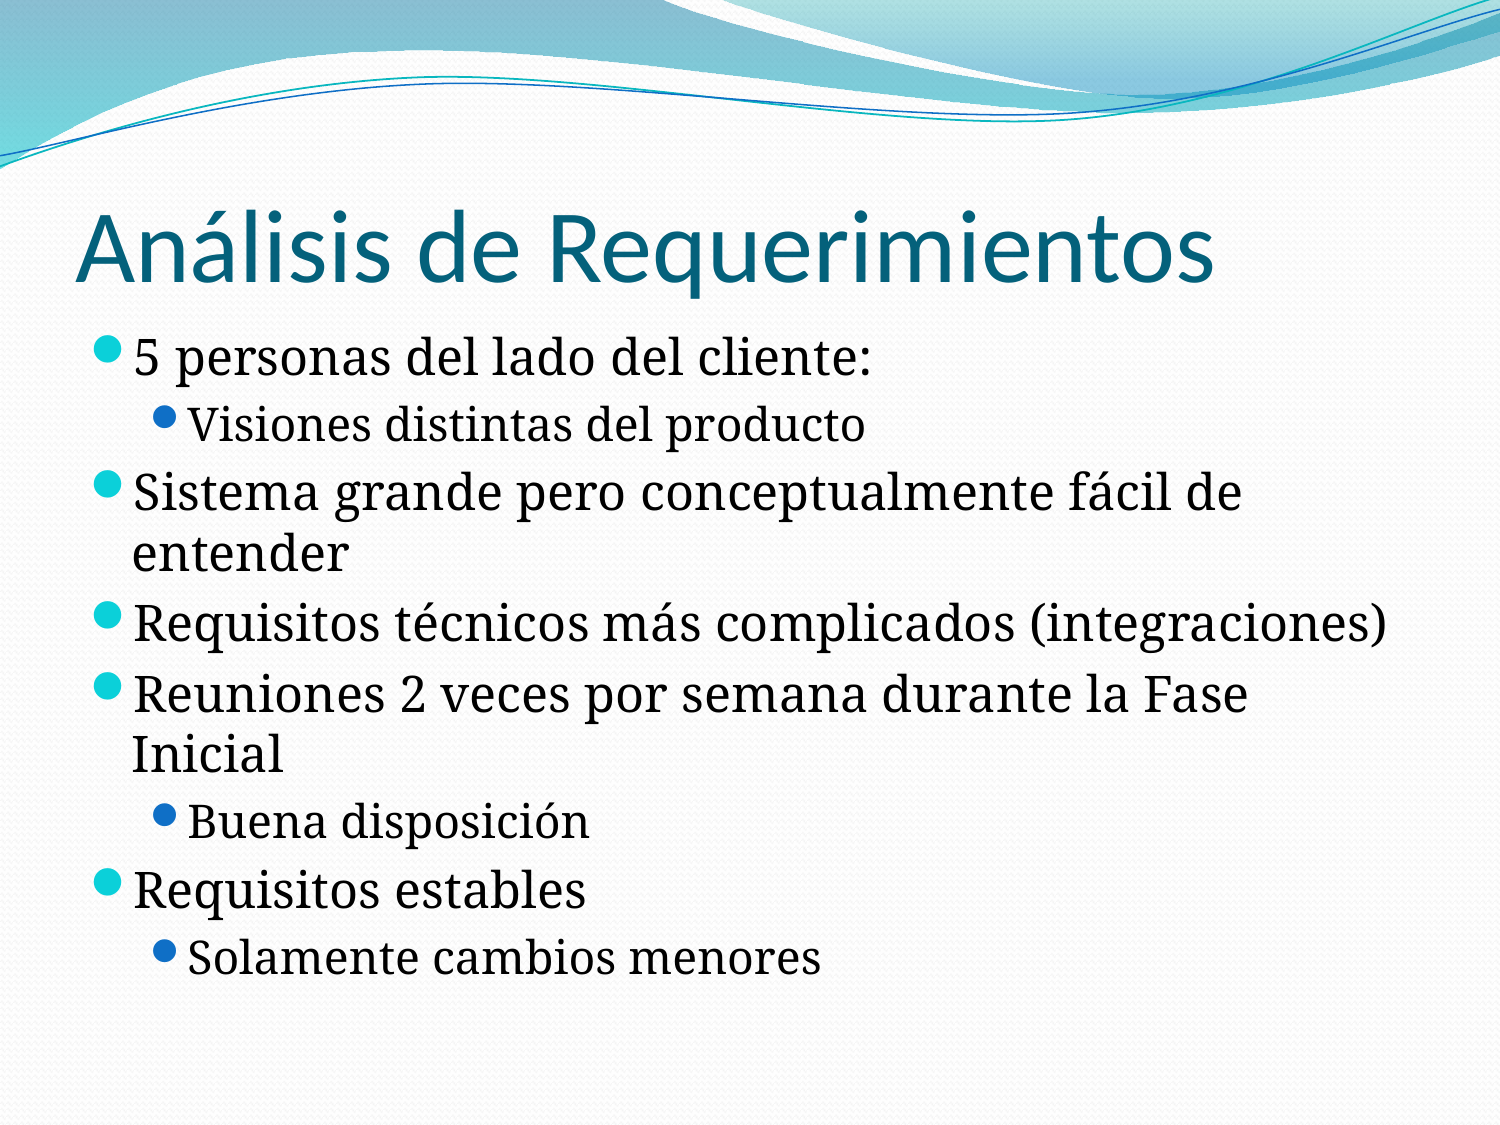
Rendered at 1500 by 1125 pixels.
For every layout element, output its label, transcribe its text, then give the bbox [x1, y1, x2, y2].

title Análisis de Requerimientos [75, 115, 1425, 303]
list 5 personas del lado del cliente: Visiones distintas del producto Sistema grande pero conceptualmente fácil de entender Requisitos técnicos más complicados (integraciones) Reuniones 2 veces por semana durante la Fase Inicial Buena disposición Requisitos estables Solamente cambios menores [75, 317, 1425, 1038]
